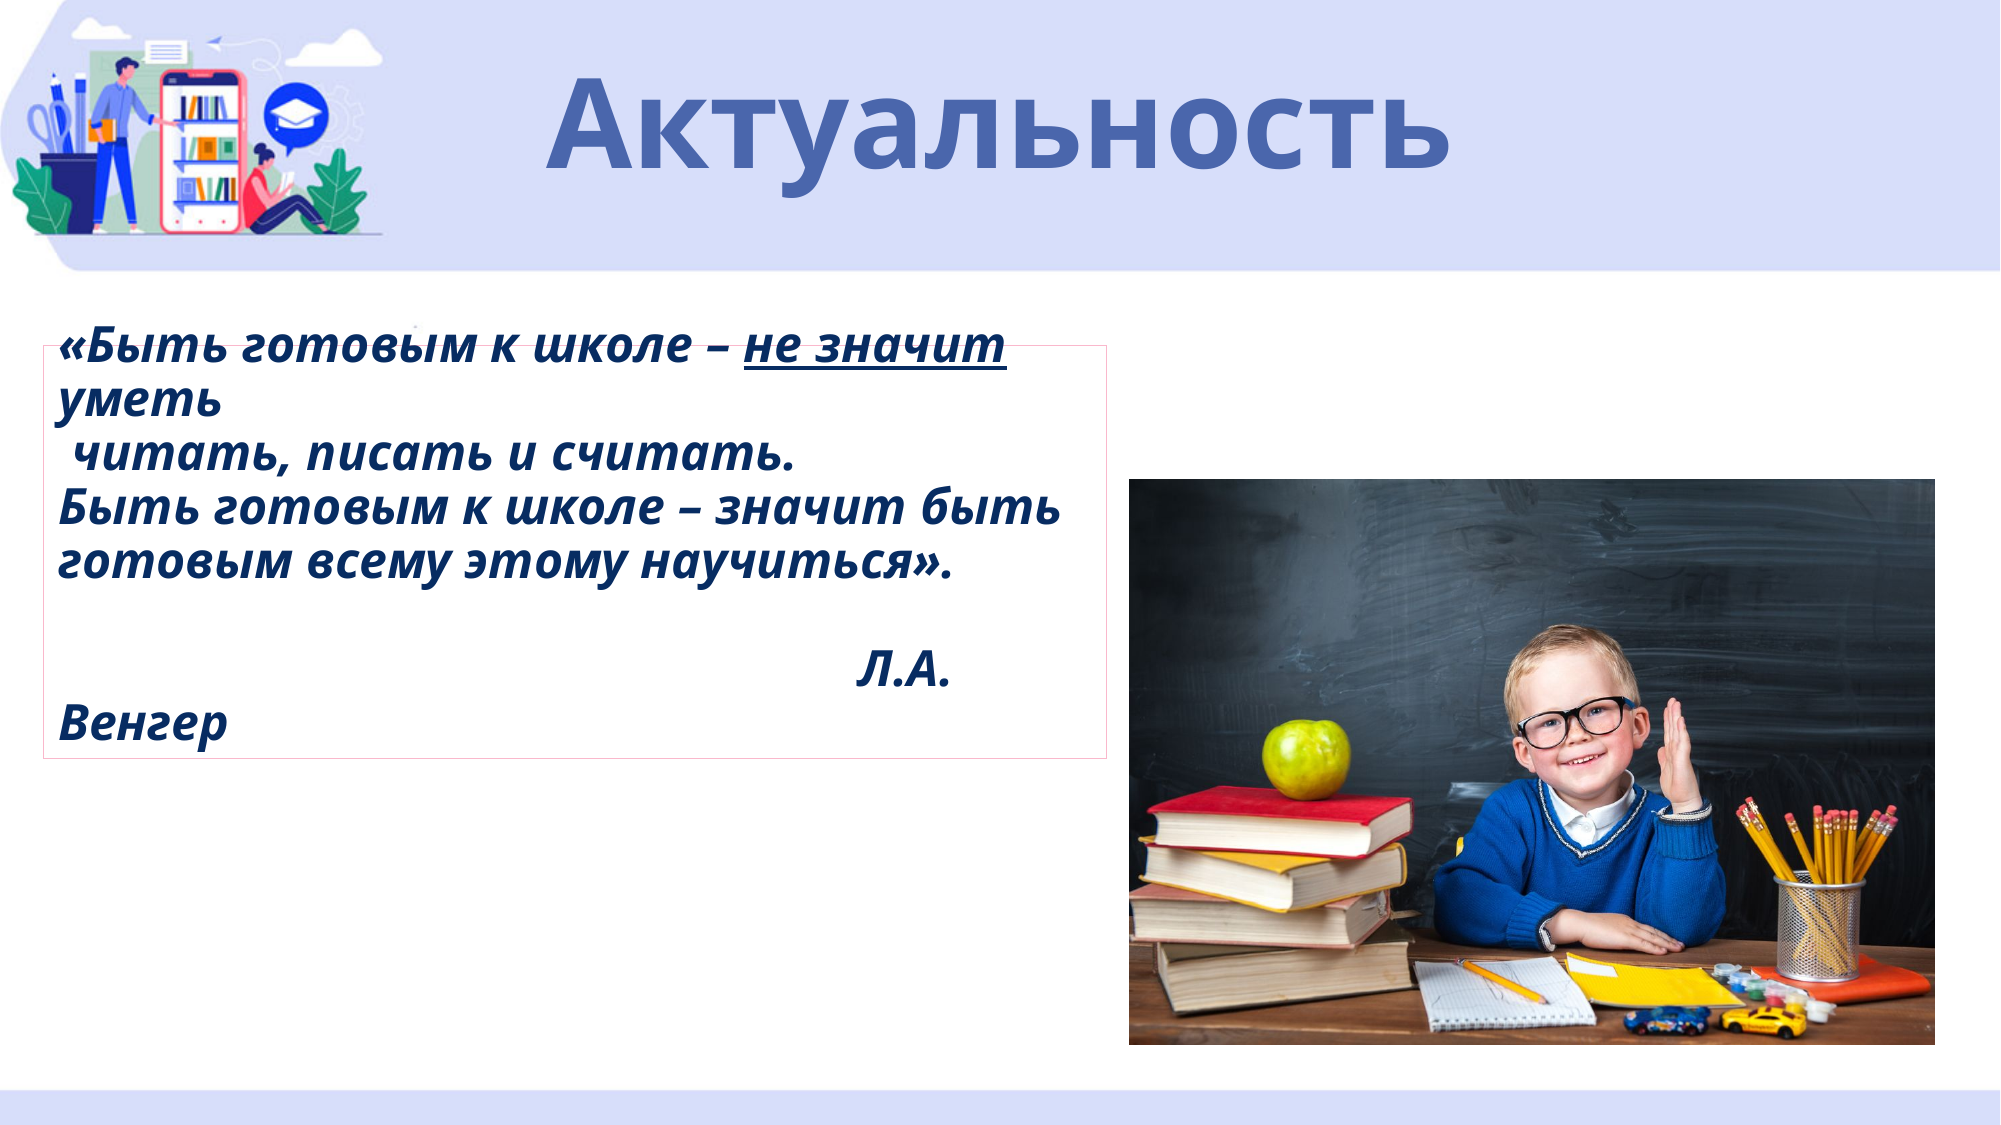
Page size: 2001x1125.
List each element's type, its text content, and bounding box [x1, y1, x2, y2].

title Актуальность [0, 19, 2000, 237]
text_box «Быть готовым к школе – не значит уметь читать, писать и считать. Быть готовым к школе – значит быть готовым всему этому научиться». Л.А. Венгер [43, 345, 1107, 759]
picture [0, 0, 2001, 1125]
